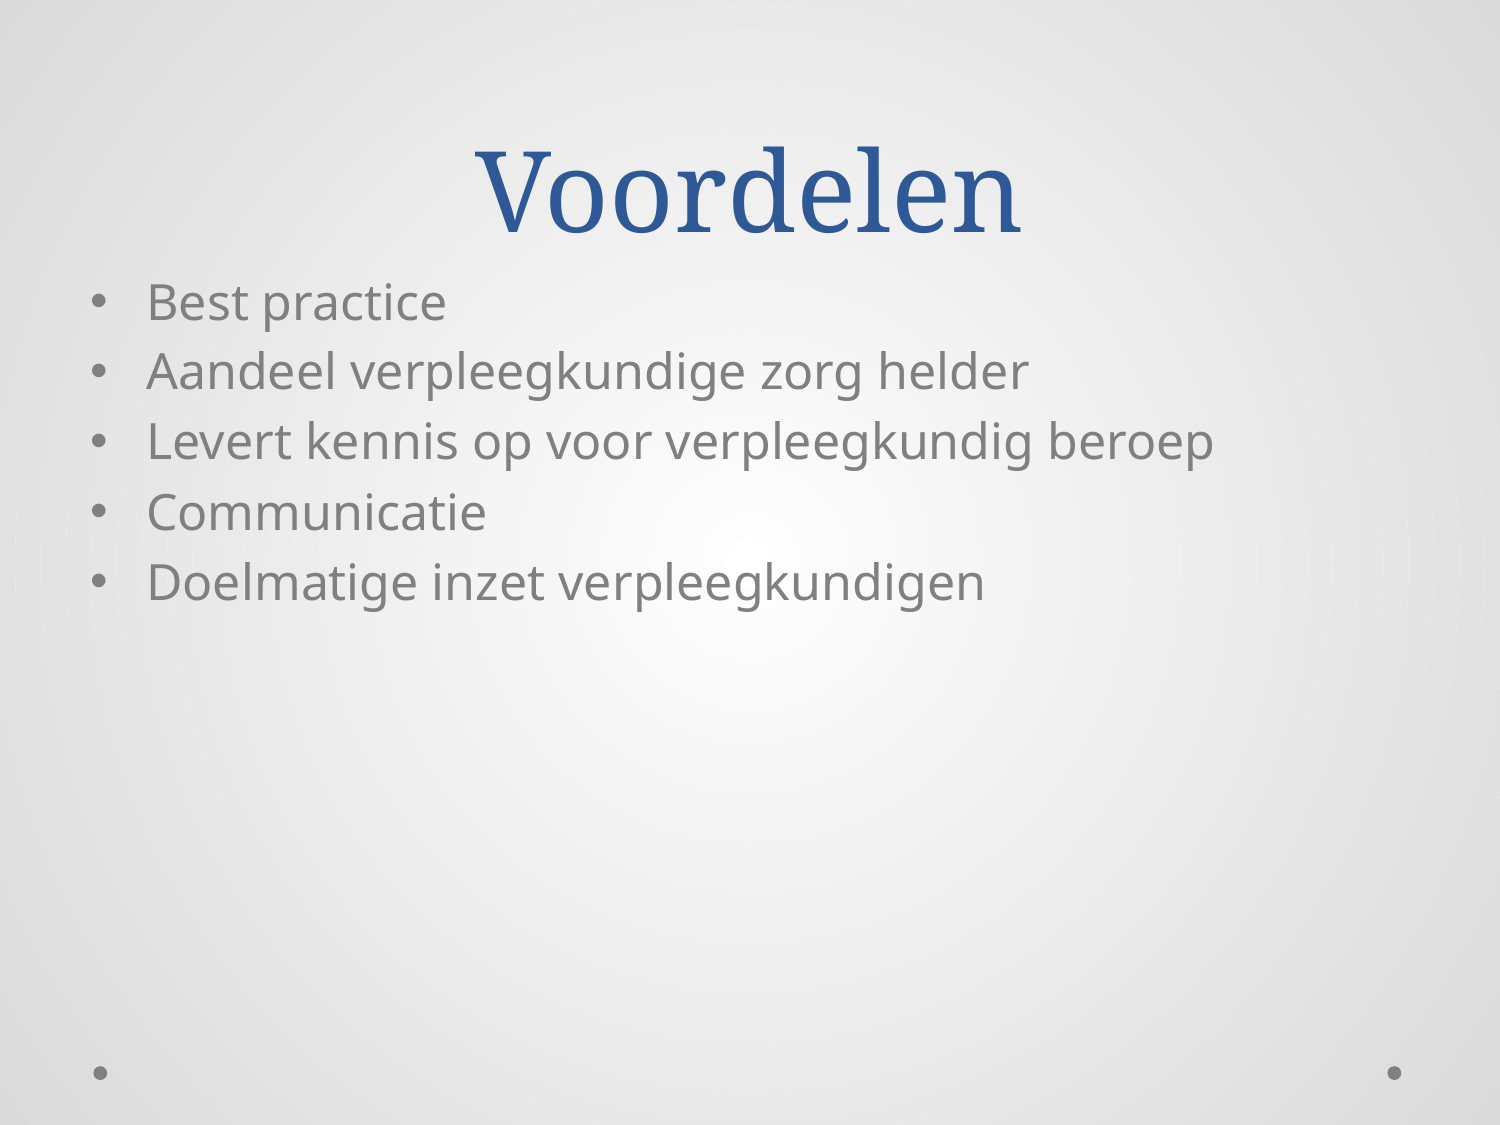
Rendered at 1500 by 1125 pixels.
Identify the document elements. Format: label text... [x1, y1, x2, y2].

list Best practice Aandeel verpleegkundige zorg helder Levert kennis op voor verpleegkundig beroep Communicatie Doelmatige inzet verpleegkundigen [75, 262, 1425, 1005]
title Voordelen [75, 0, 1425, 262]
